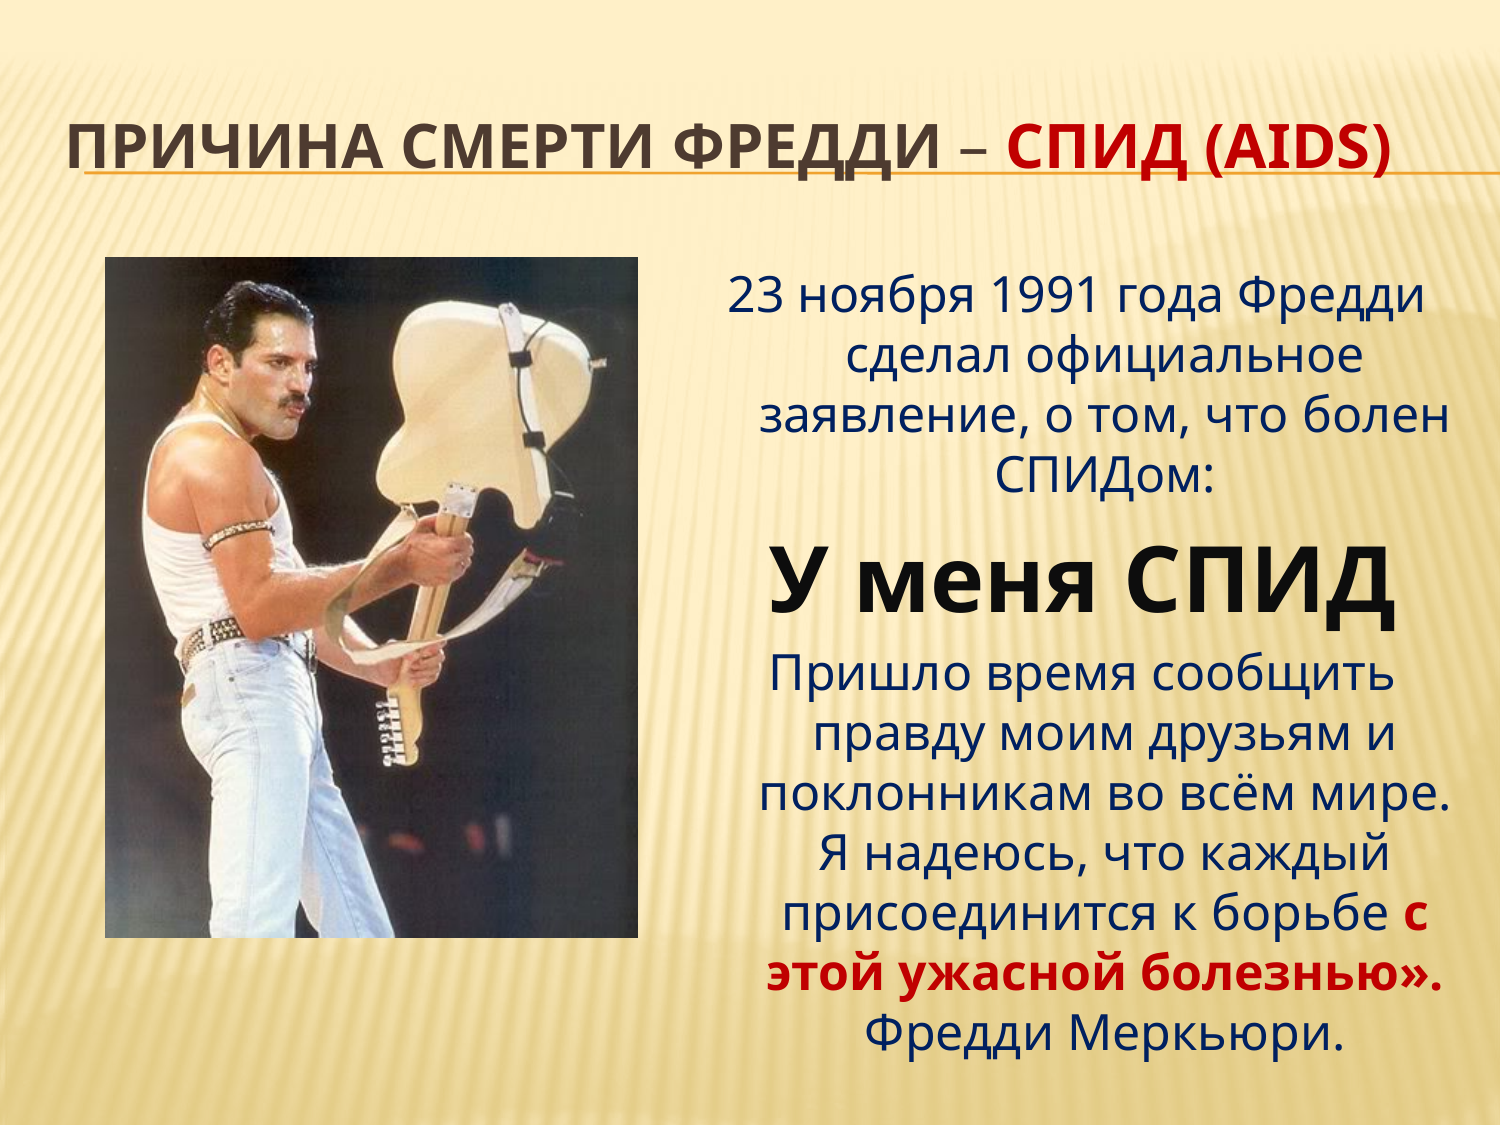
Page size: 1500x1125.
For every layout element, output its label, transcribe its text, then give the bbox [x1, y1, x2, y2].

list 23 ноября 1991 года Фредди сделал официальное заявление, о том, что болен СПИДом: У меня СПИД Пришло время сообщить правду моим друзьям и поклонникам во всём мире. Я надеюсь, что каждый присоединится к борьбе с этой ужасной болезнью». Фредди Меркьюри. [679, 254, 1475, 998]
title Причина смерти Фредди – СПИД (AIDS) [50, 75, 1475, 213]
picture [105, 257, 638, 938]
